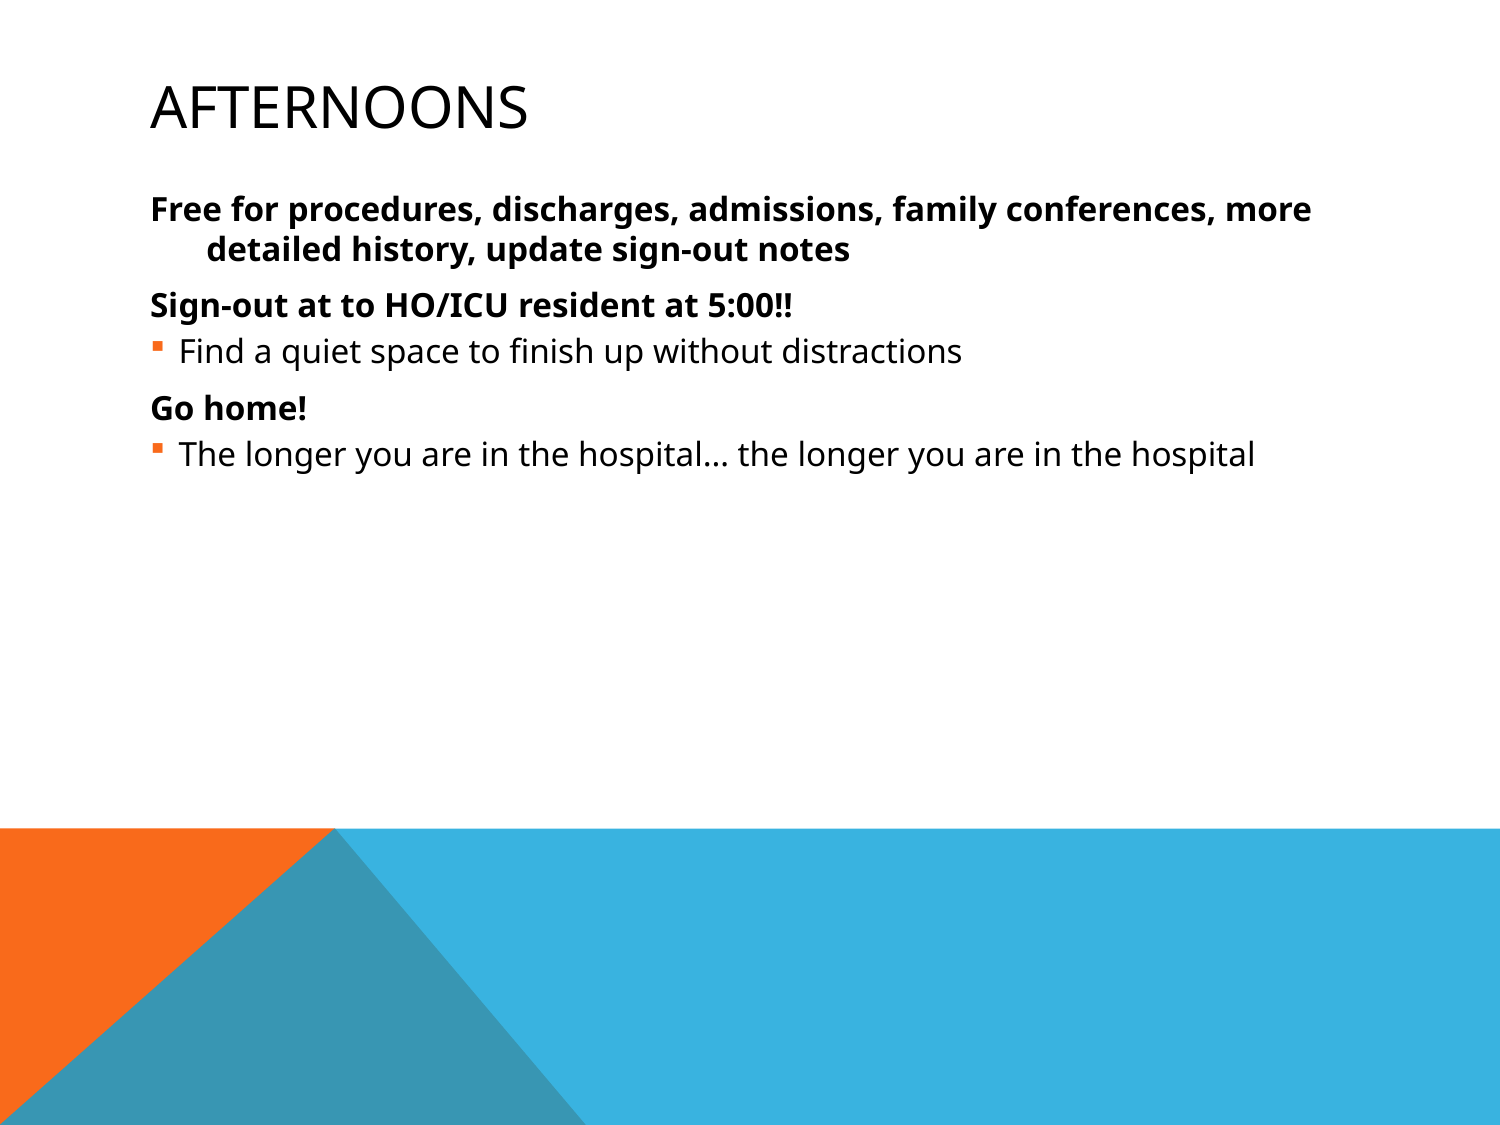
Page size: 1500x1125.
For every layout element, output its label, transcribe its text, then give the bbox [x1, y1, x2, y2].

list Free for procedures, discharges, admissions, family conferences, more detailed history, update sign-out notes Sign-out at to HO/ICU resident at 5:00!! Find a quiet space to finish up without distractions Go home! The longer you are in the hospital… the longer you are in the hospital [135, 180, 1369, 768]
title Afternoons [135, 60, 1369, 150]
